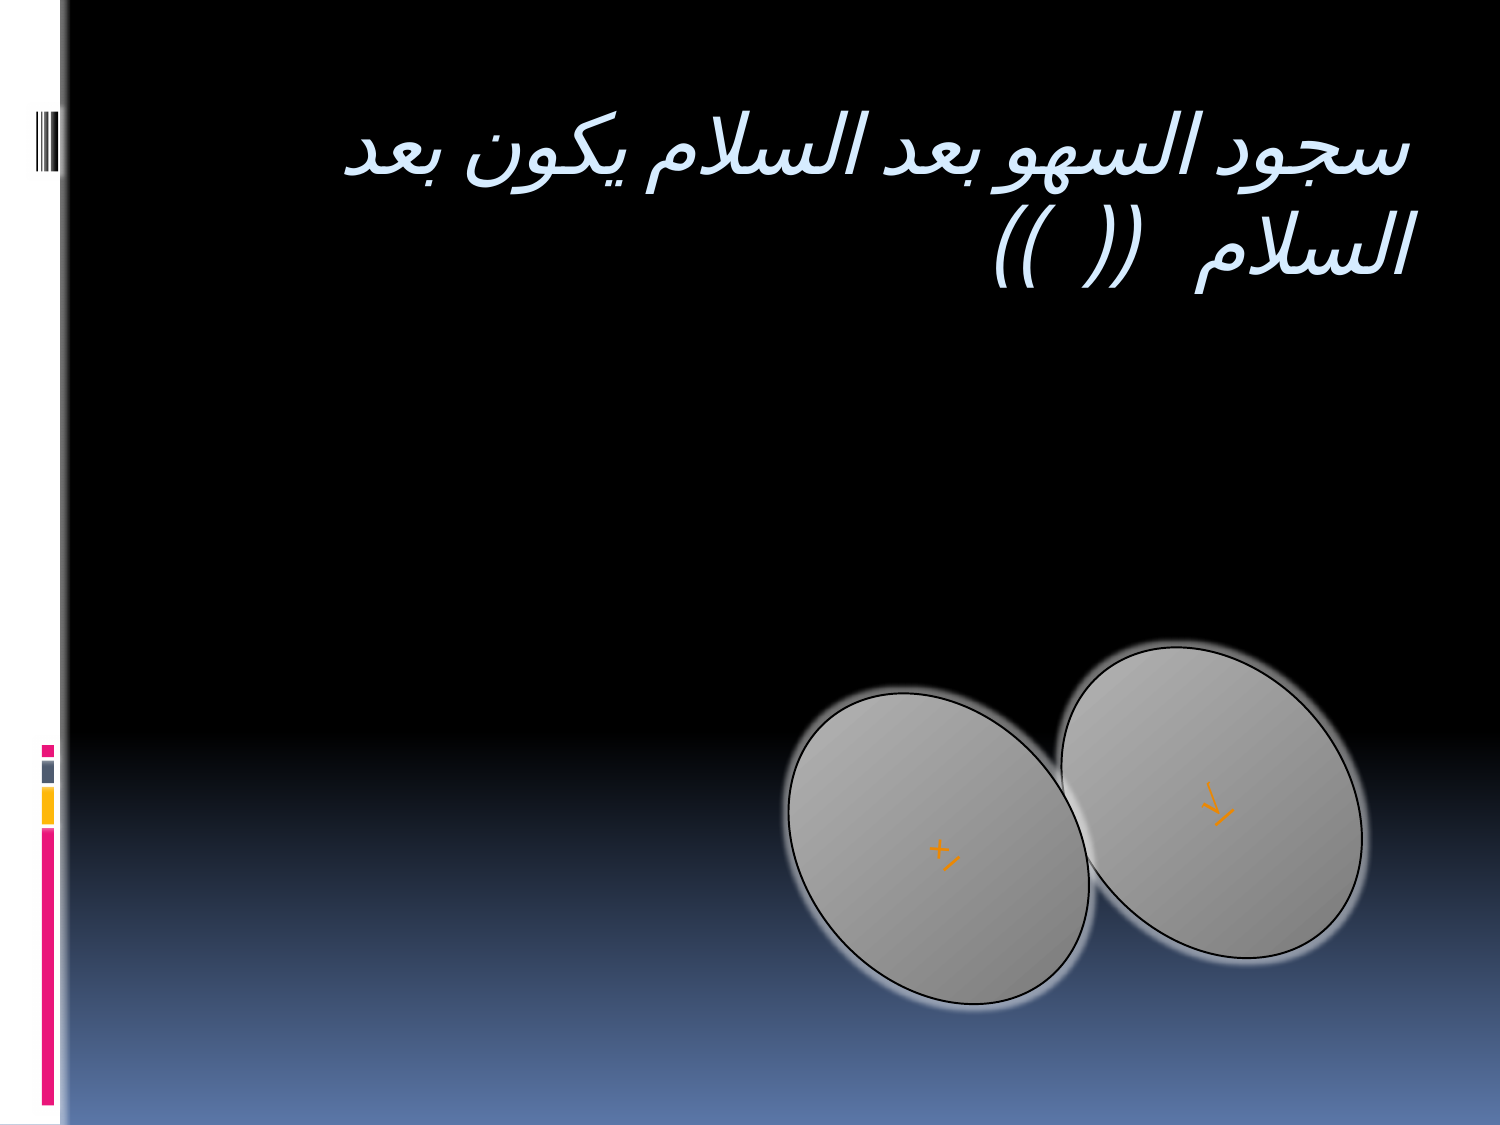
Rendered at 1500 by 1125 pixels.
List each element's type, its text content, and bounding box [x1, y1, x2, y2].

title سجود السهو بعد السلام يكون بعد السلام (( )) [150, 83, 1425, 234]
text_box × [787, 692, 1090, 1006]
text_box √ [1060, 646, 1363, 960]
